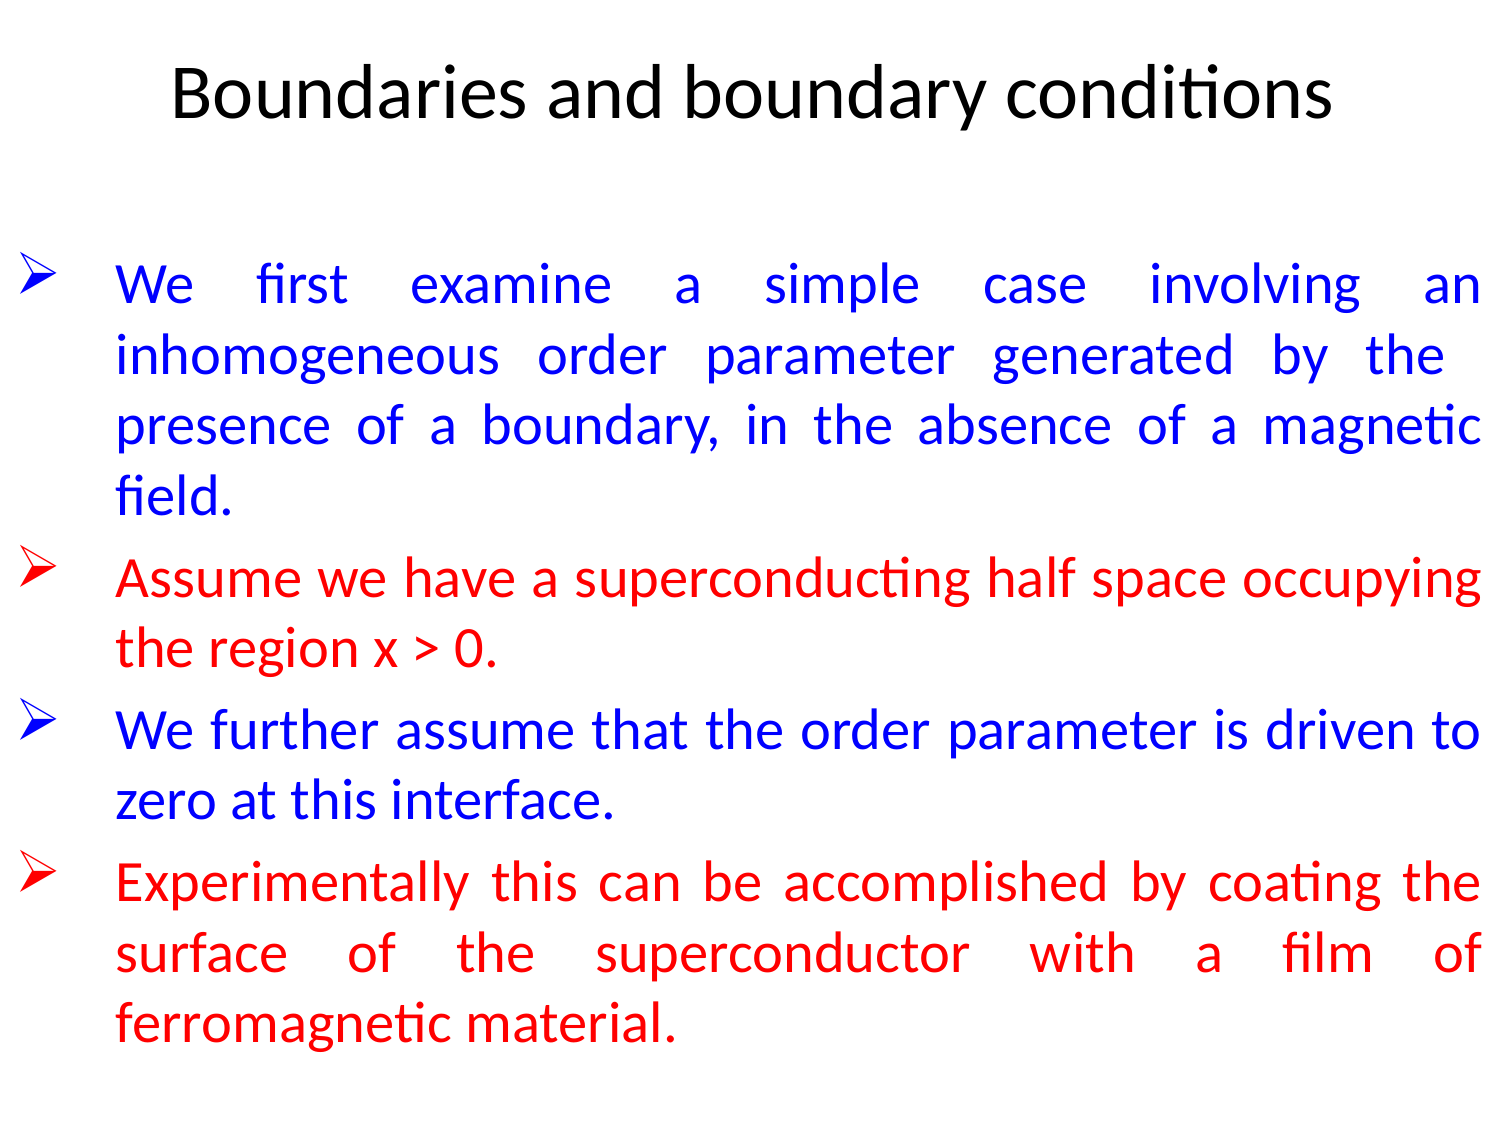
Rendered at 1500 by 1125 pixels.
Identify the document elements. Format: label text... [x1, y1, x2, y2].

title Boundaries and boundary conditions [125, 0, 1400, 176]
subtitle We first examine a simple case involving an inhomogeneous order parameter generated by the presence of a boundary, in the absence of a magnetic field. Assume we have a superconducting half space occupying the region x > 0. We further assume that the order parameter is driven to zero at this interface. Experimentally this can be accomplished by coating the surface of the superconductor with a film of ferromagnetic material. [0, 237, 1500, 1075]
